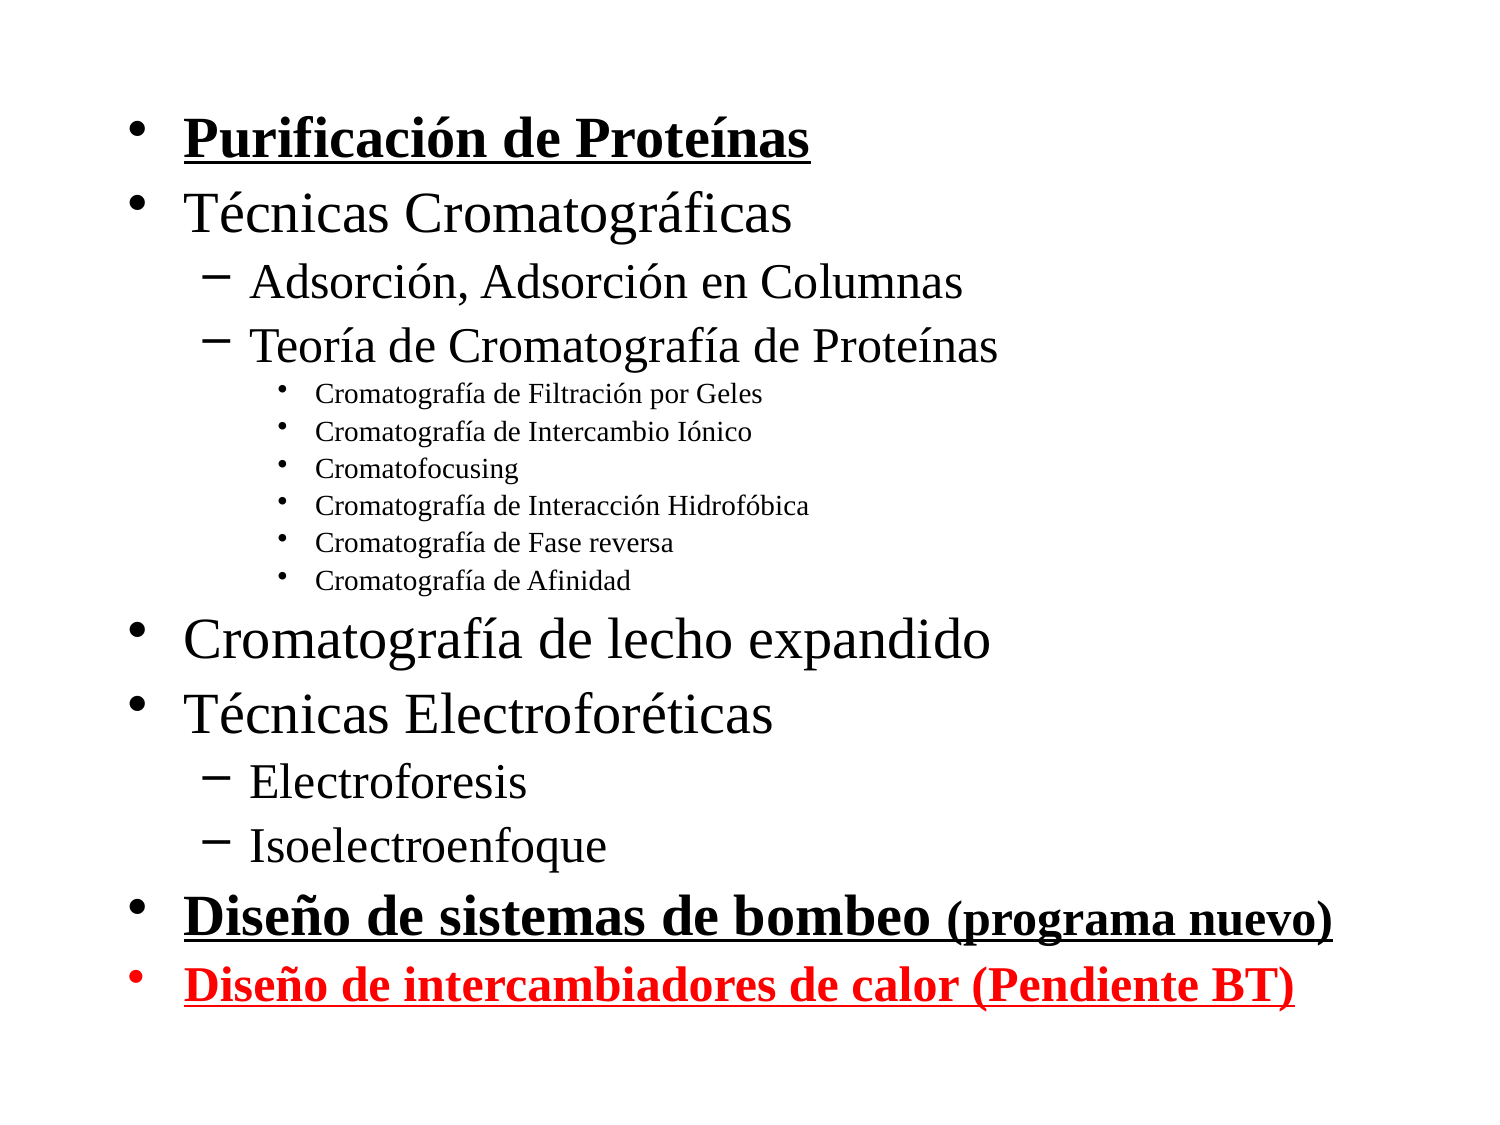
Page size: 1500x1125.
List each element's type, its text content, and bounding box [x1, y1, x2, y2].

list Purificación de Proteínas Técnicas Cromatográficas Adsorción, Adsorción en Columnas Teoría de Cromatografía de Proteínas Cromatografía de Filtración por Geles Cromatografía de Intercambio Iónico Cromatofocusing Cromatografía de Interacción Hidrofóbica Cromatografía de Fase reversa Cromatografía de Afinidad Cromatografía de lecho expandido Técnicas Electroforéticas Electroforesis Isoelectroenfoque Diseño de sistemas de bombeo (programa nuevo) Diseño de intercambiadores de calor (Pendiente BT) [112, 99, 1388, 851]
